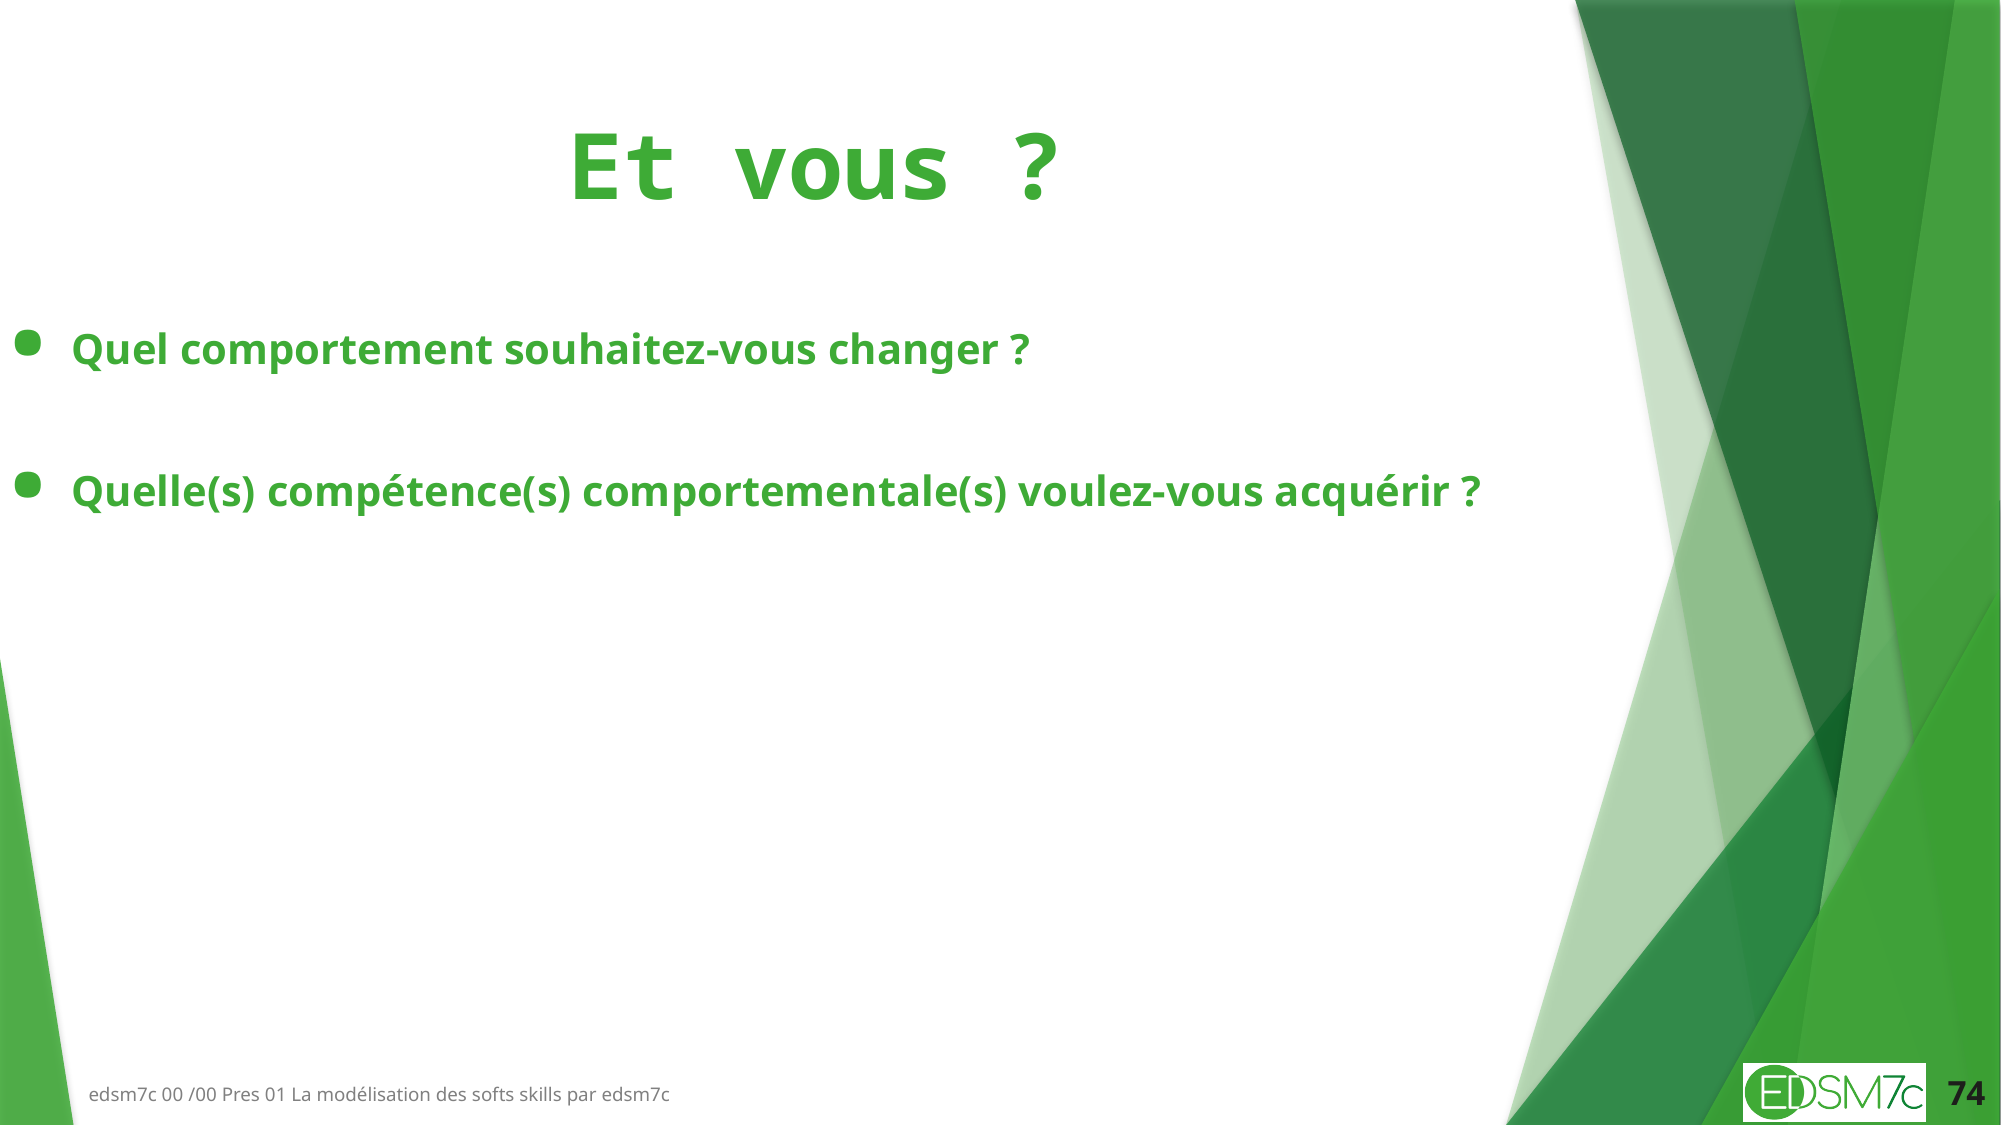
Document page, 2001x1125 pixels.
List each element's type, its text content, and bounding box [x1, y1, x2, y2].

list Quel comportement souhaitez-vous changer ? Quelle(s) compétence(s) comportementale(s) voulez-vous acquérir ? [0, 244, 1788, 998]
title Et vous ? [111, 99, 1522, 244]
slide_number 74 [1928, 1065, 2000, 1125]
picture [1742, 1061, 1927, 1123]
footer edsm7c 00 /00 Pres 01 La modélisation des softs skills par edsm7c [73, 1065, 1107, 1125]
